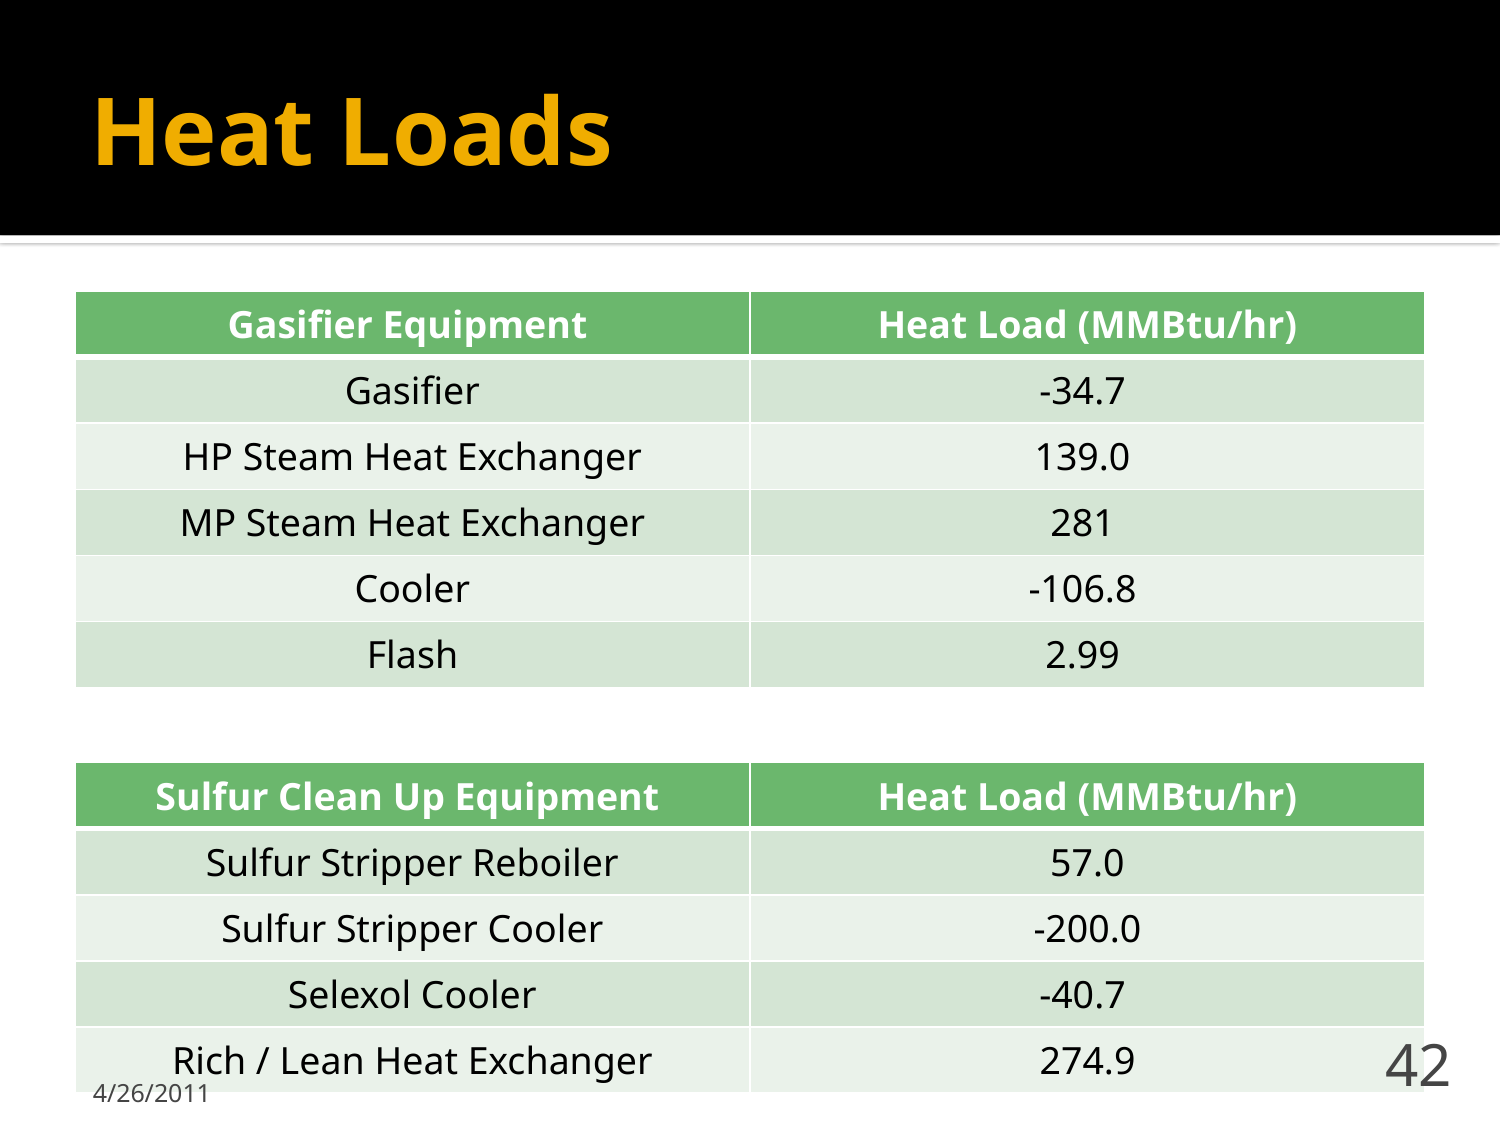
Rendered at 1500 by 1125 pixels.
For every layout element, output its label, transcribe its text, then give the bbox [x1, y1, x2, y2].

table_cell 2.99 [751, 622, 1424, 687]
table_cell Cooler [76, 556, 749, 621]
table_header Gasifier Equipment [76, 292, 749, 354]
table_cell HP Steam Heat Exchanger [76, 424, 749, 489]
title Heat Loads [75, 25, 1425, 231]
table_header Sulfur Clean Up Equipment [76, 763, 749, 826]
table_header Heat Load (MMBtu/hr) [751, 763, 1424, 826]
table_cell 57.0 [751, 831, 1424, 894]
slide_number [75, 1062, 425, 1108]
table_cell 139.0 [751, 424, 1424, 489]
table_cell -200.0 [751, 896, 1424, 960]
table_cell Gasifier [76, 360, 749, 422]
table_cell Sulfur Stripper Reboiler [76, 831, 749, 894]
table_cell 274.9 [751, 1028, 1424, 1092]
table_cell Flash [76, 622, 749, 687]
table_header Heat Load (MMBtu/hr) [751, 292, 1424, 354]
table_cell -106.8 [751, 556, 1424, 621]
table_cell MP Steam Heat Exchanger [76, 490, 749, 555]
table_cell Selexol Cooler [76, 962, 749, 1026]
table_cell -40.7 [751, 962, 1424, 1026]
table_cell Sulfur Stripper Cooler [76, 896, 749, 960]
table_cell Rich / Lean Heat Exchanger [76, 1028, 749, 1092]
slide_number 42 [1345, 1062, 1467, 1108]
table_cell 281 [751, 490, 1424, 555]
table_cell -34.7 [751, 360, 1424, 422]
